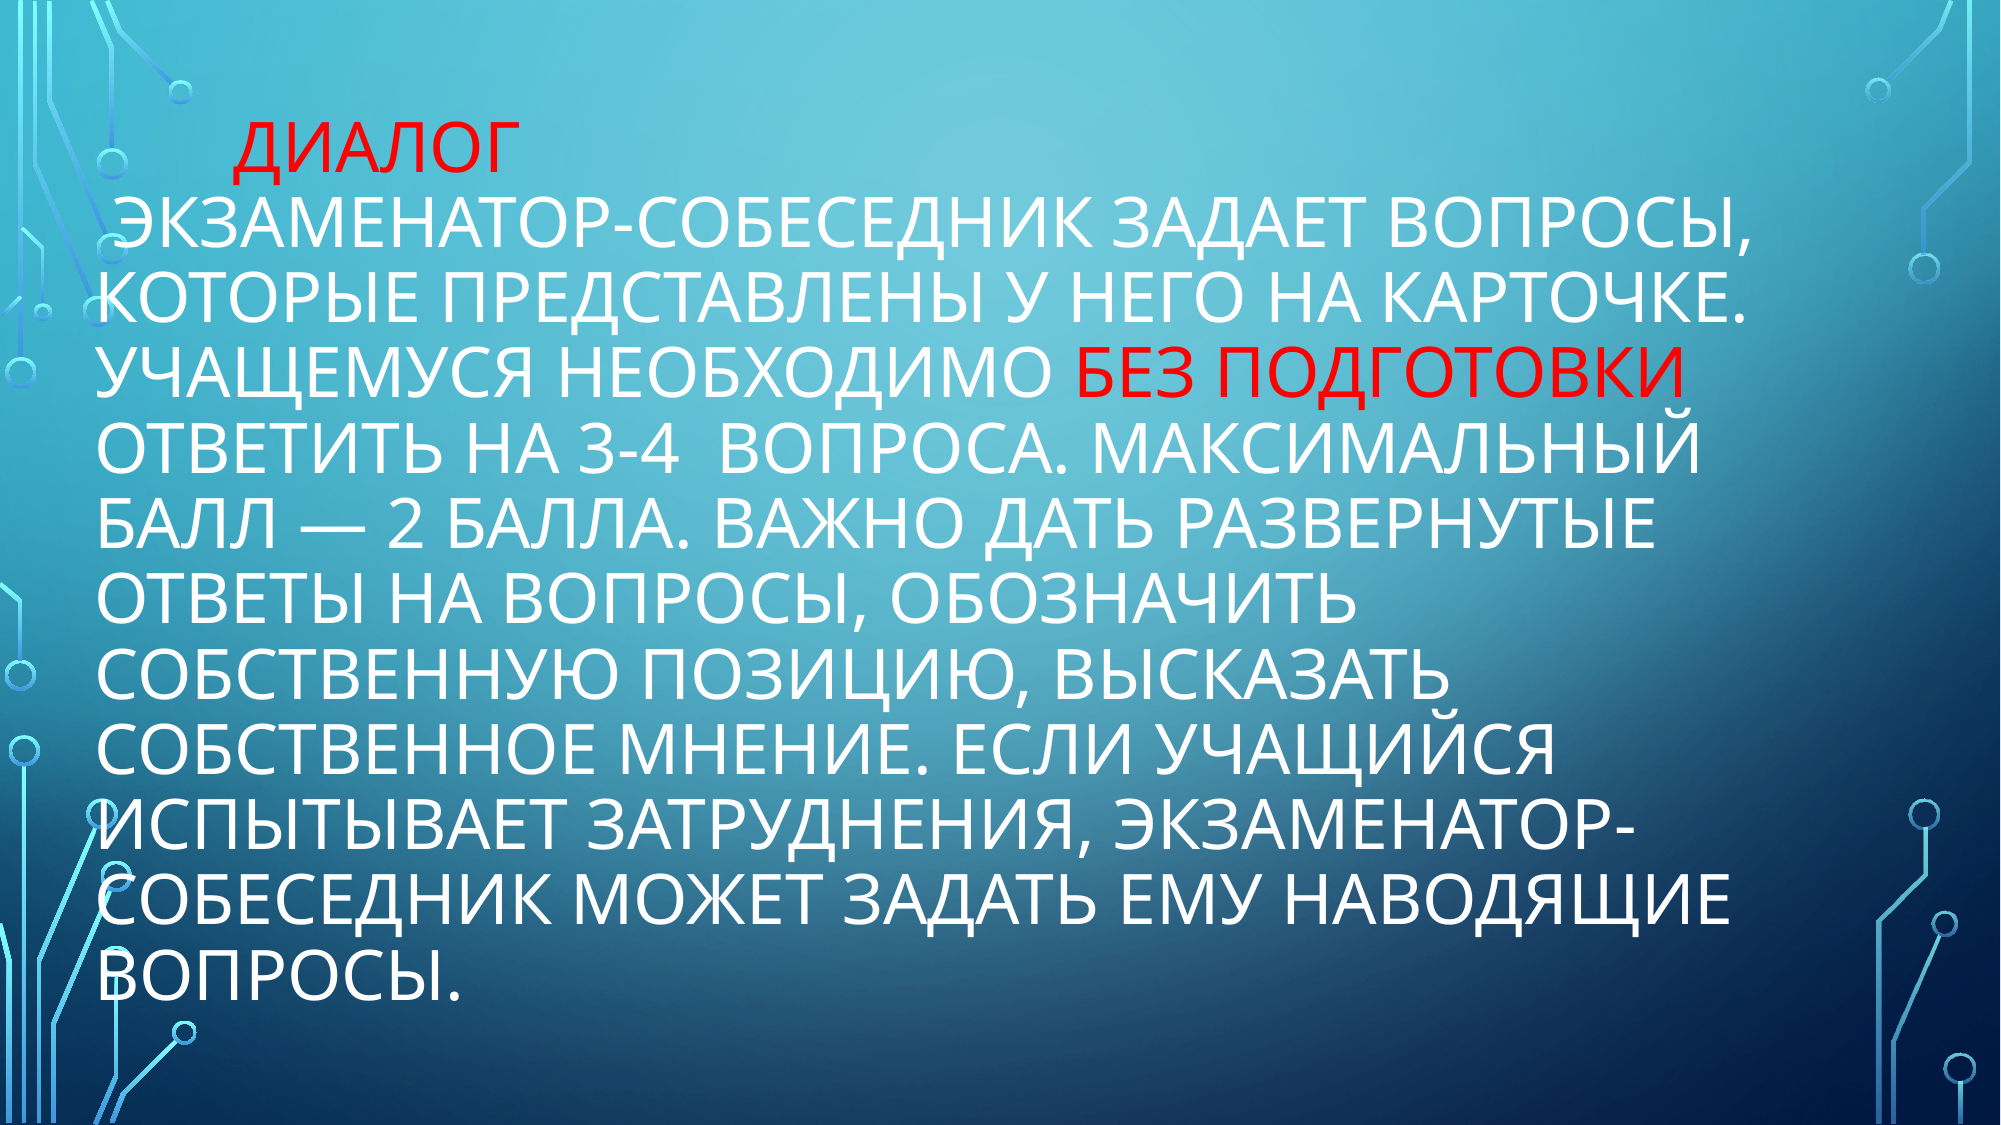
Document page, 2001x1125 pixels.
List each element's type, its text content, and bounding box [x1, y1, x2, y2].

title Диалог Экзаменатор-собеседник задает вопросы, которые представлены у него на карточке. УЧАЩЕМУСЯ Необходимо без подготовки ответить на 3-4 вопроса. Максимальный балл — 2 балла. Важно дать развернутые ответы на вопросы, обозначить собственную позицию, высказать собственное мнение. Если учащийся испытывает затруднения, экзаменатор-собеседник может задать ему наводящие вопросы. [79, 101, 1893, 1026]
